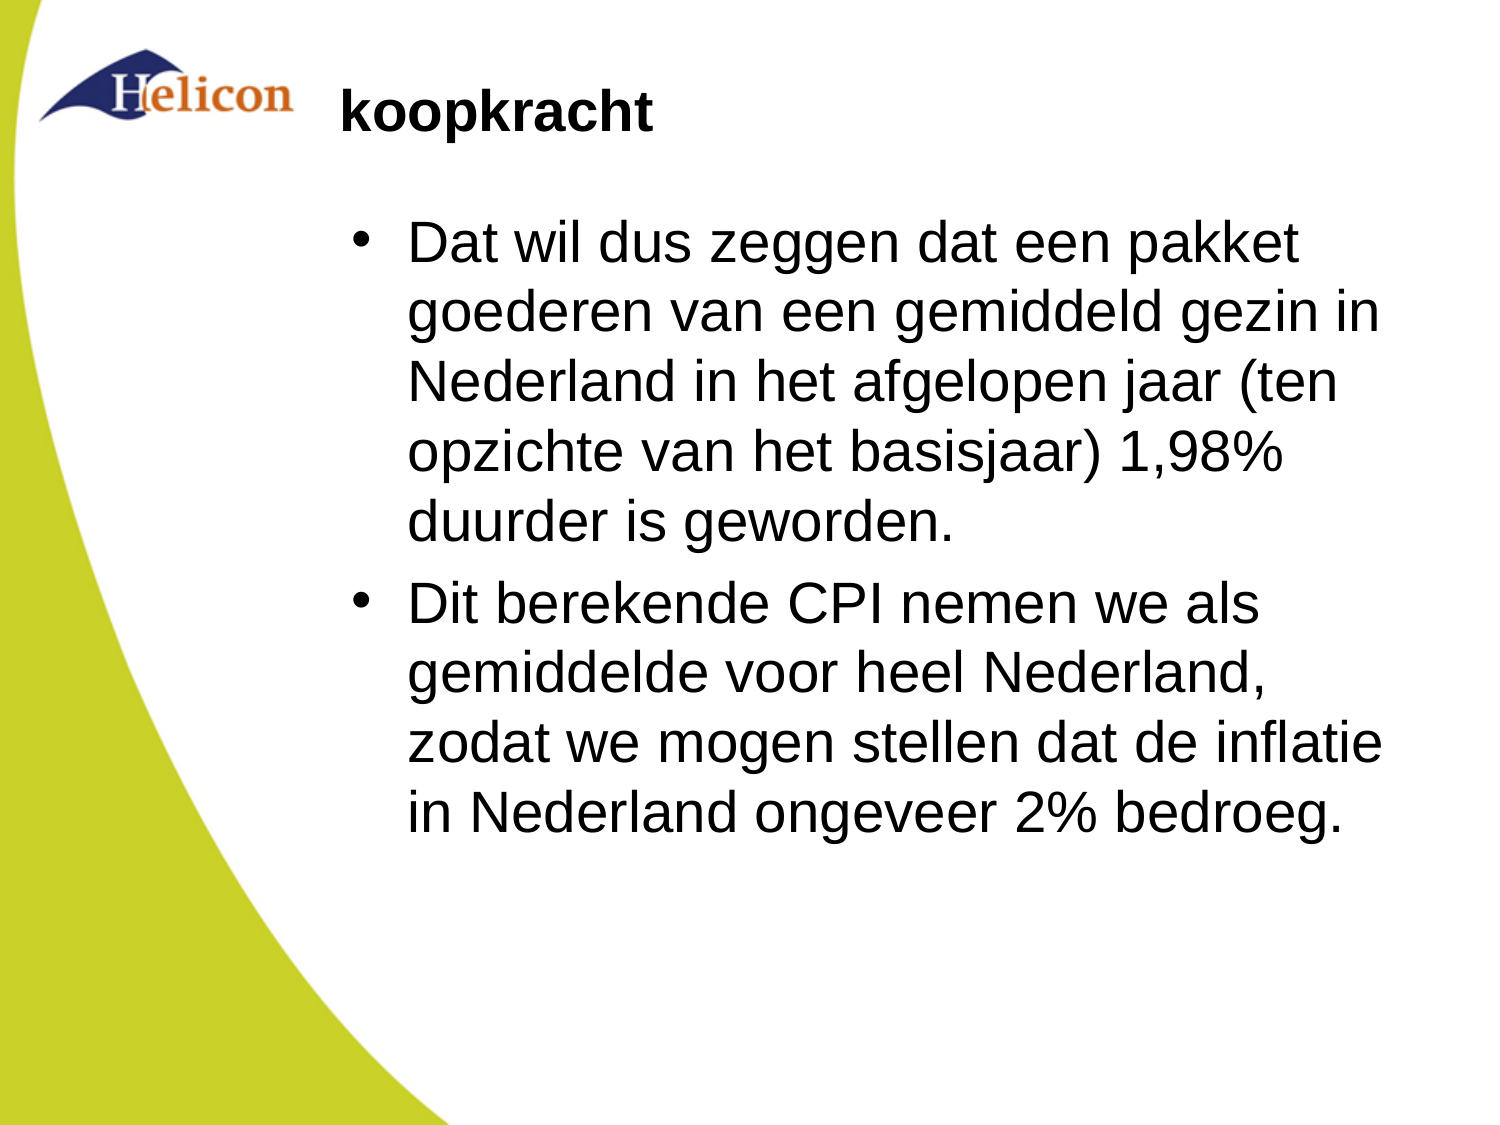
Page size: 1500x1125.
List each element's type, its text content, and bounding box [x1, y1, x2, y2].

title koopkracht [324, 54, 1415, 161]
picture [0, 0, 1500, 1125]
list Dat wil dus zeggen dat een pakket goederen van een gemiddeld gezin in Nederland in het afgelopen jaar (ten opzichte van het basisjaar) 1,98% duurder is geworden. Dit berekende CPI nemen we als gemiddelde voor heel Nederland, zodat we mogen stellen dat de inflatie in Nederland ongeveer 2% bedroeg. [336, 196, 1425, 1005]
